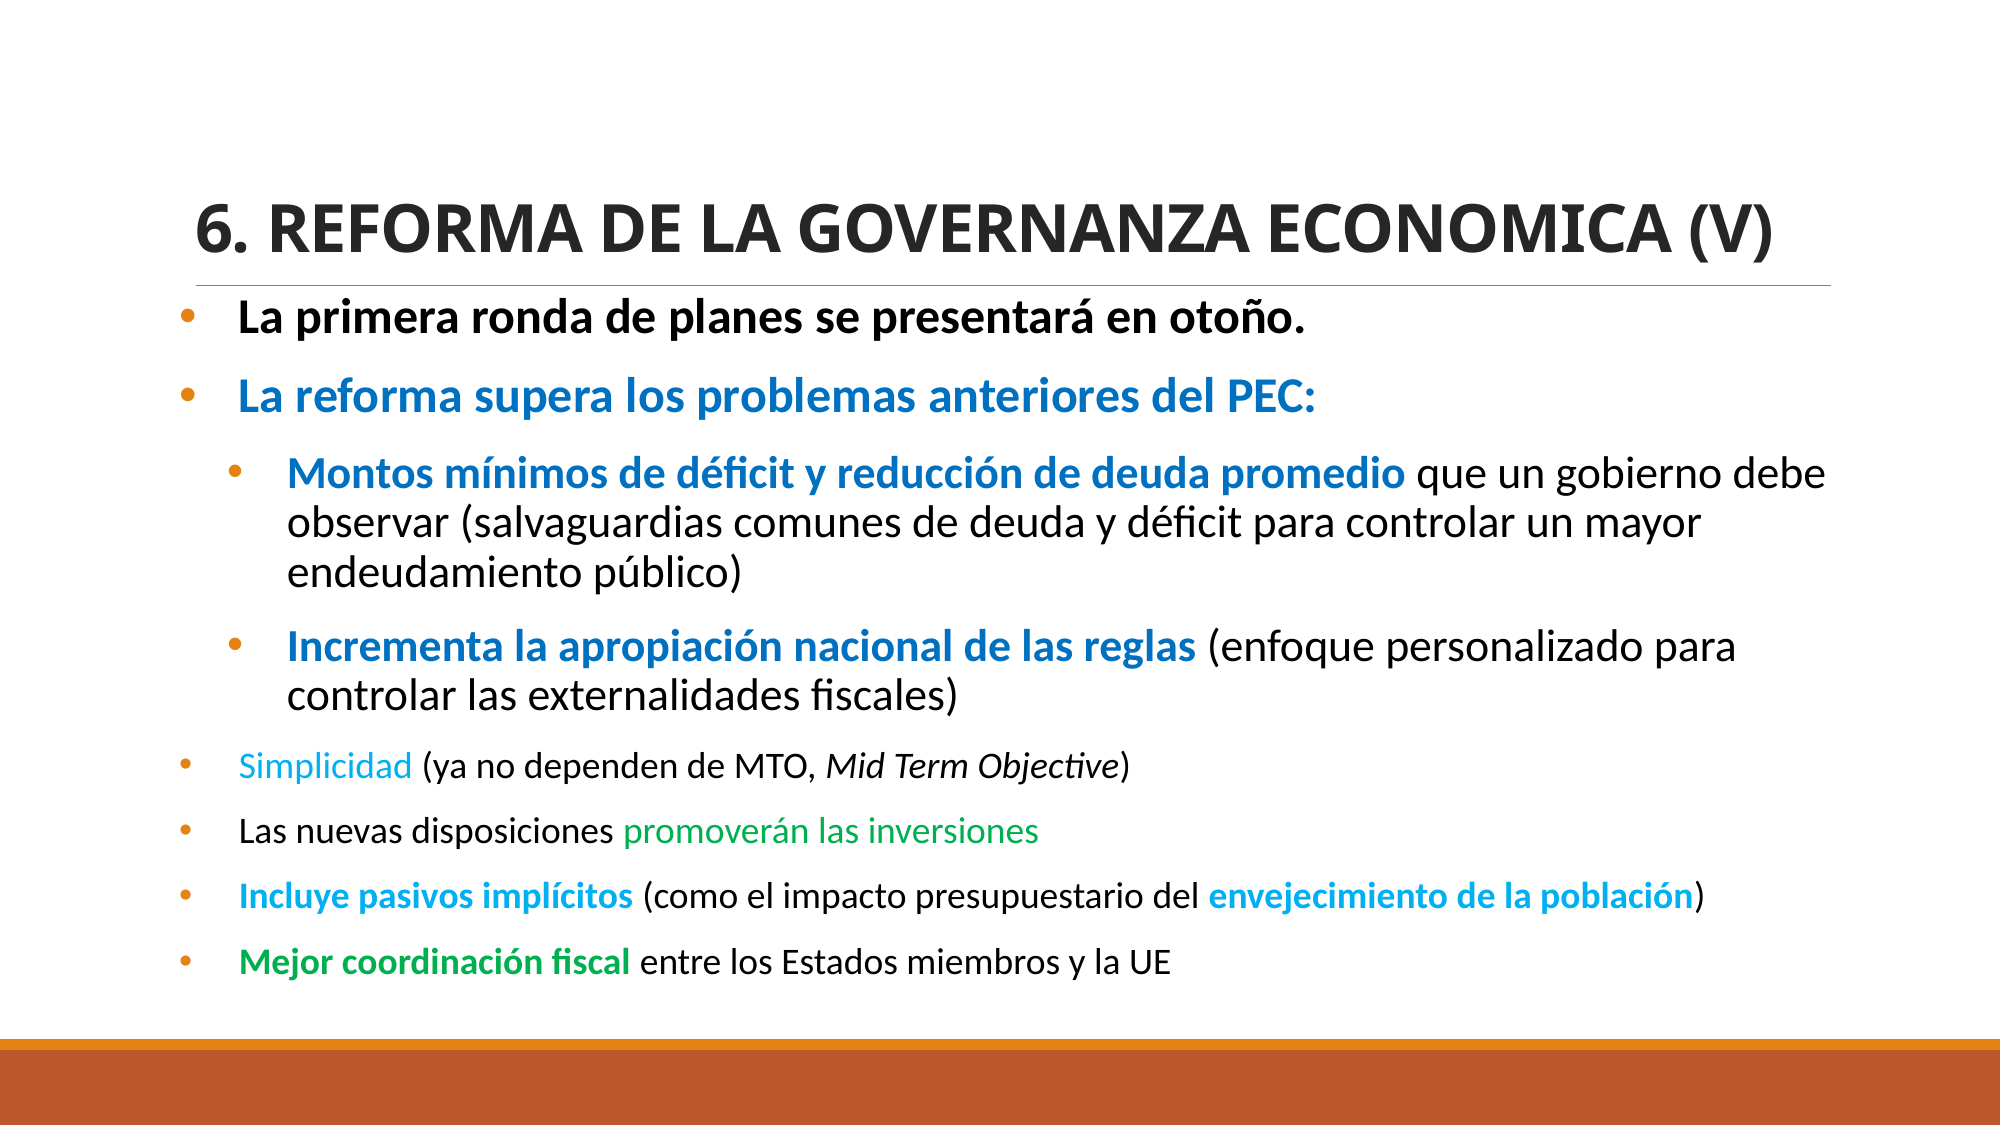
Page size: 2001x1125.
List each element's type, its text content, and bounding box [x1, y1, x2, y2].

text_box 6. REFORMA DE LA GOVERNANZA ECONOMICA (V) [180, 157, 1840, 274]
list La primera ronda de planes se presentará en otoño. La reforma supera los problemas anteriores del PEC: Montos mínimos de déficit y reducción de deuda promedio que un gobierno debe observar (salvaguardias comunes de deuda y déficit para controlar un mayor endeudamiento público) Incrementa la apropiación nacional de las reglas (enfoque personalizado para controlar las externalidades fiscales) Simplicidad (ya no dependen de MTO, Mid Term Objective) Las nuevas disposiciones promoverán las inversiones Incluye pasivos implícitos (como el impacto presupuestario del envejecimiento de la población) Mejor coordinación fiscal entre los Estados miembros y la UE [179, 283, 1830, 969]
